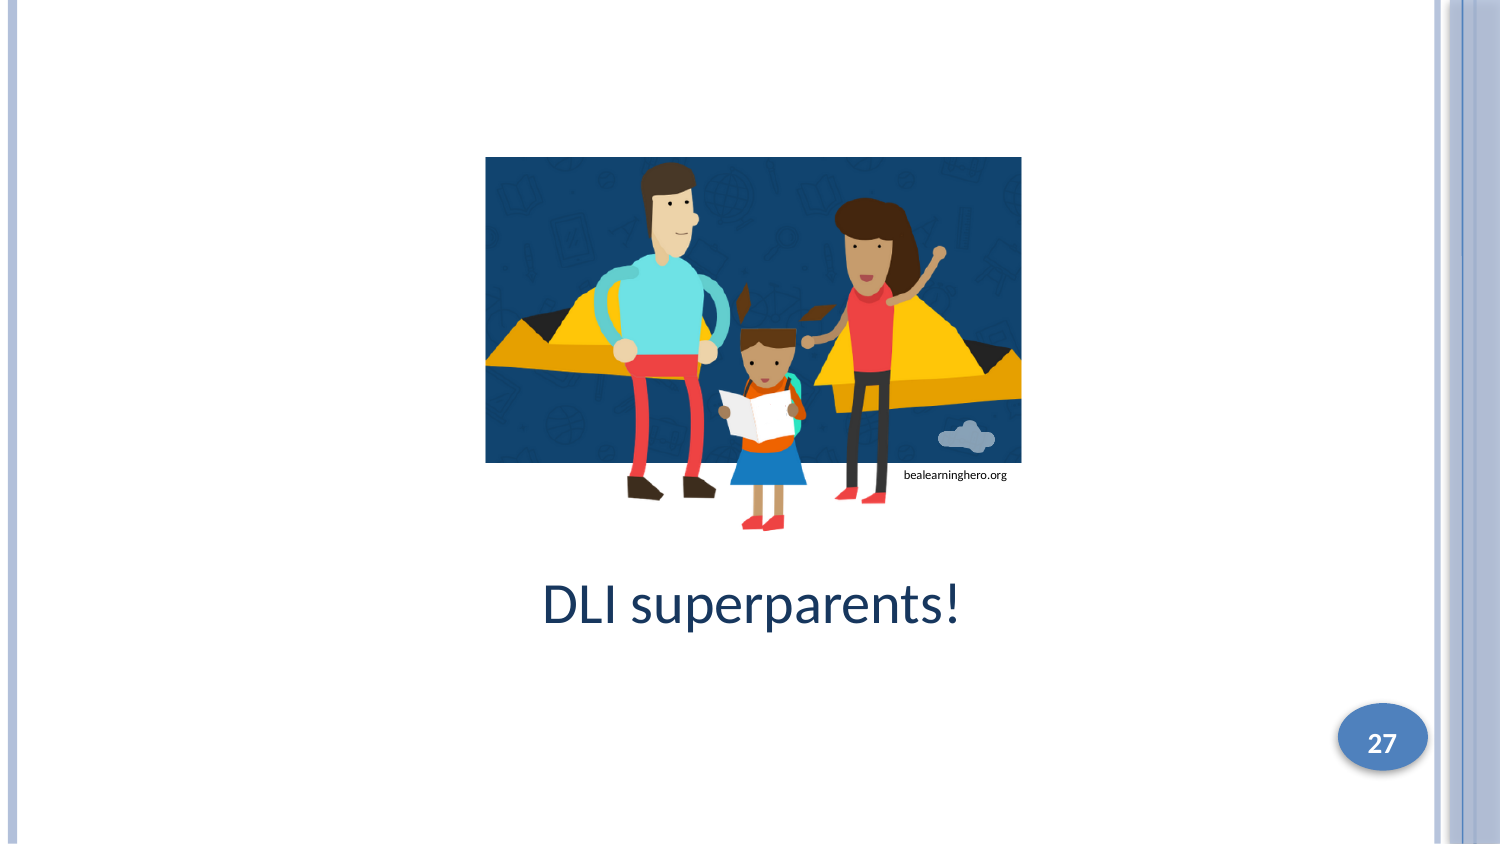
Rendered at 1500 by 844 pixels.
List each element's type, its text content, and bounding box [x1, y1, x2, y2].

slide_number 27 [1337, 709, 1428, 774]
text_box DLI superparents! [528, 558, 978, 643]
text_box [483, 155, 1024, 533]
